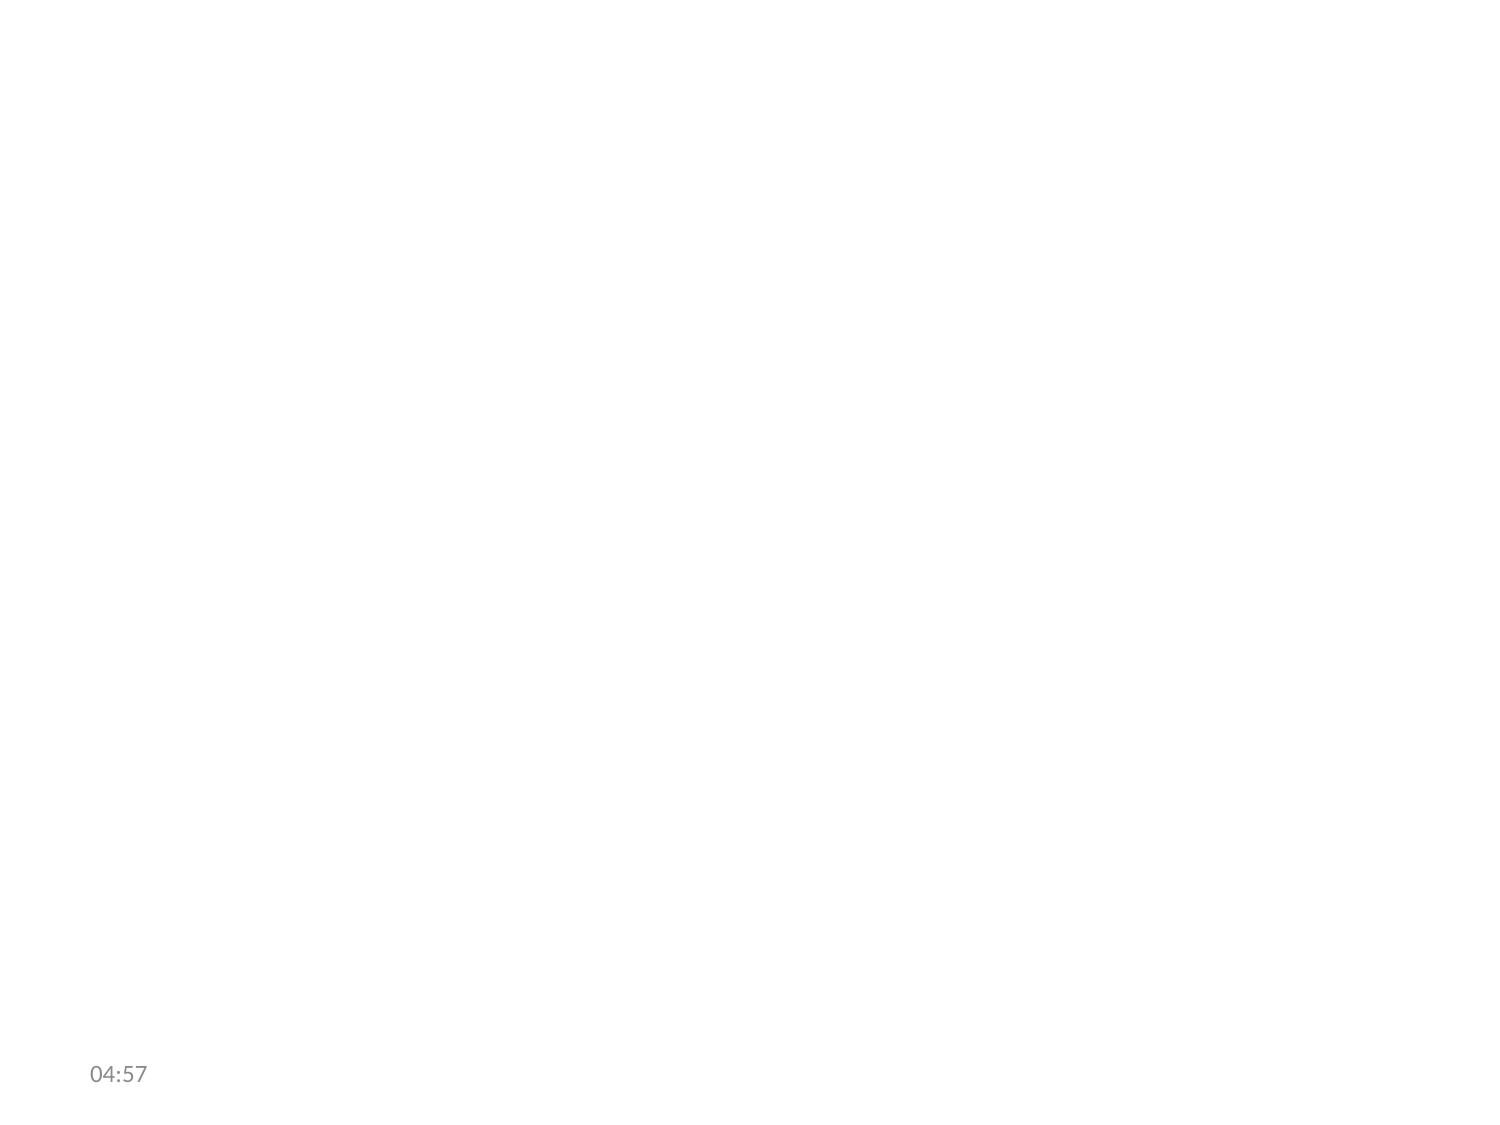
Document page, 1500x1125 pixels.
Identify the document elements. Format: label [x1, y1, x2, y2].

slide_number [75, 1042, 425, 1103]
